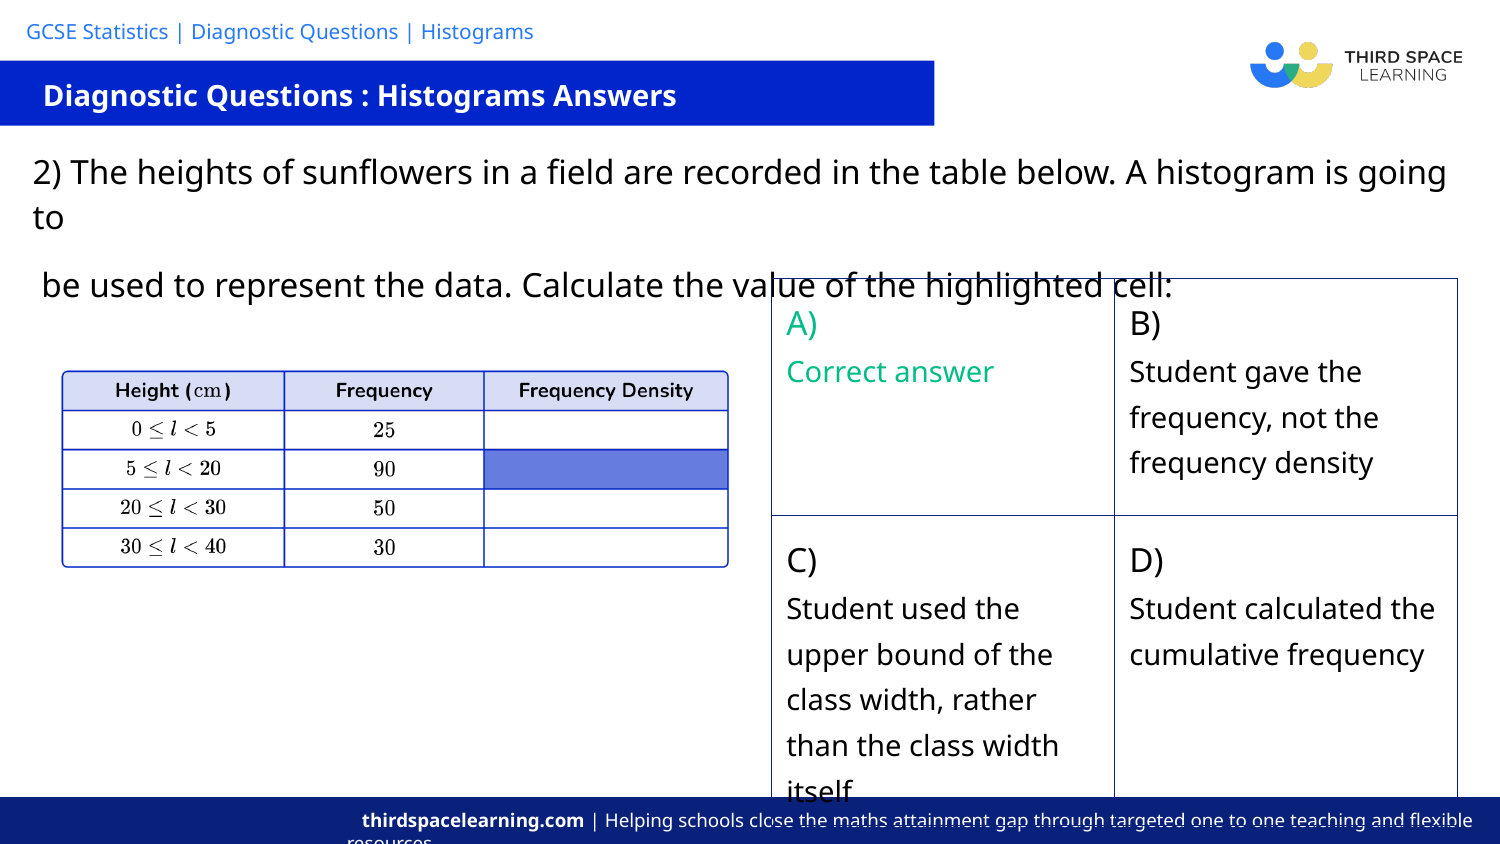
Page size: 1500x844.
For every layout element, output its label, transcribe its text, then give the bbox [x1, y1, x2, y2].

text_box Diagnostic Questions : Histograms Answers [27, 61, 778, 127]
picture [61, 370, 729, 568]
picture [1250, 33, 1465, 99]
table_header 2) The heights of sunflowers in a field are recorded in the table below. A histogram is going to be used to represent the data. Calculate the value of the highlighted cell: [19, 142, 1474, 314]
